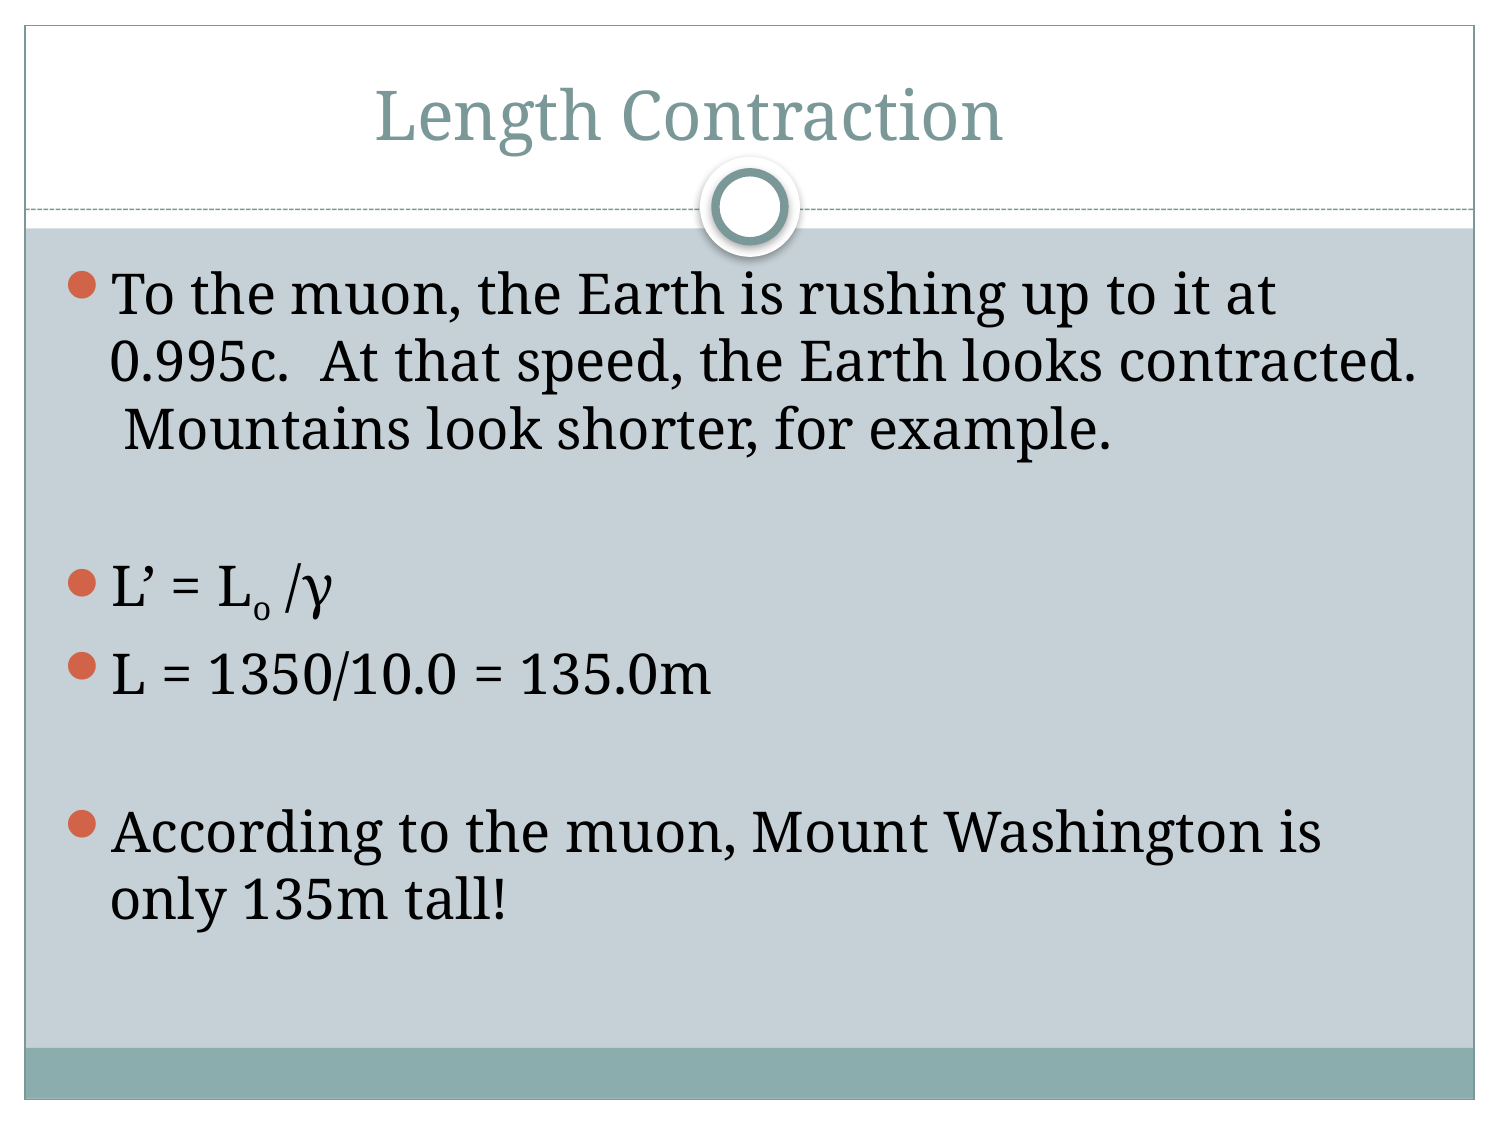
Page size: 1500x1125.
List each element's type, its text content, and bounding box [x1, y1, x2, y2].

list To the muon, the Earth is rushing up to it at 0.995c. At that speed, the Earth looks contracted. Mountains look shorter, for example. L’ = Lo /γ L = 1350/10.0 = 135.0m According to the muon, Mount Washington is only 135m tall! [49, 250, 1445, 1001]
title Length Contraction [49, 37, 1450, 162]
